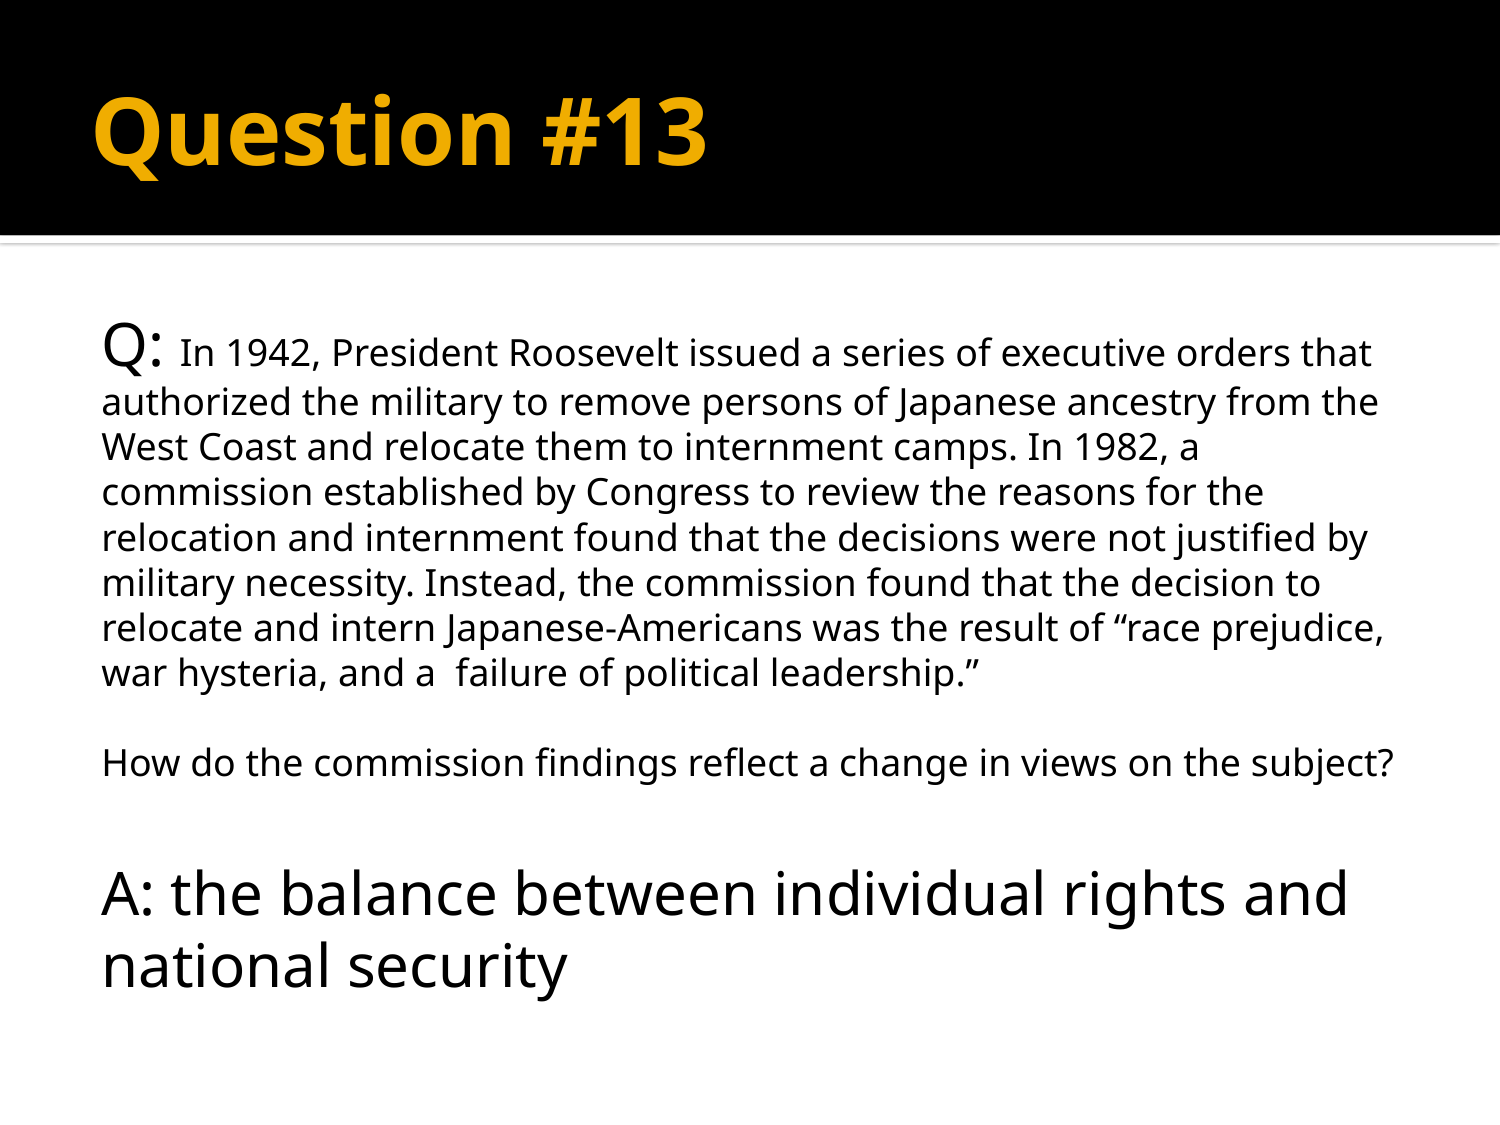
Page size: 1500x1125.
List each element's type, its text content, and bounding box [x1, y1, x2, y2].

list Q: In 1942, President Roosevelt issued a series of executive orders that authorized the military to remove persons of Japanese ancestry from the West Coast and relocate them to internment camps. In 1982, a commission established by Congress to review the reasons for the relocation and internment found that the decisions were not justified by military necessity. Instead, the commission found that the decision to relocate and intern Japanese-Americans was the result of “race prejudice, war hysteria, and a failure of political leadership.” How do the commission findings reflect a change in views on the subject? A: the balance between individual rights and national security [75, 291, 1425, 1050]
title Question #13 [75, 25, 1425, 231]
